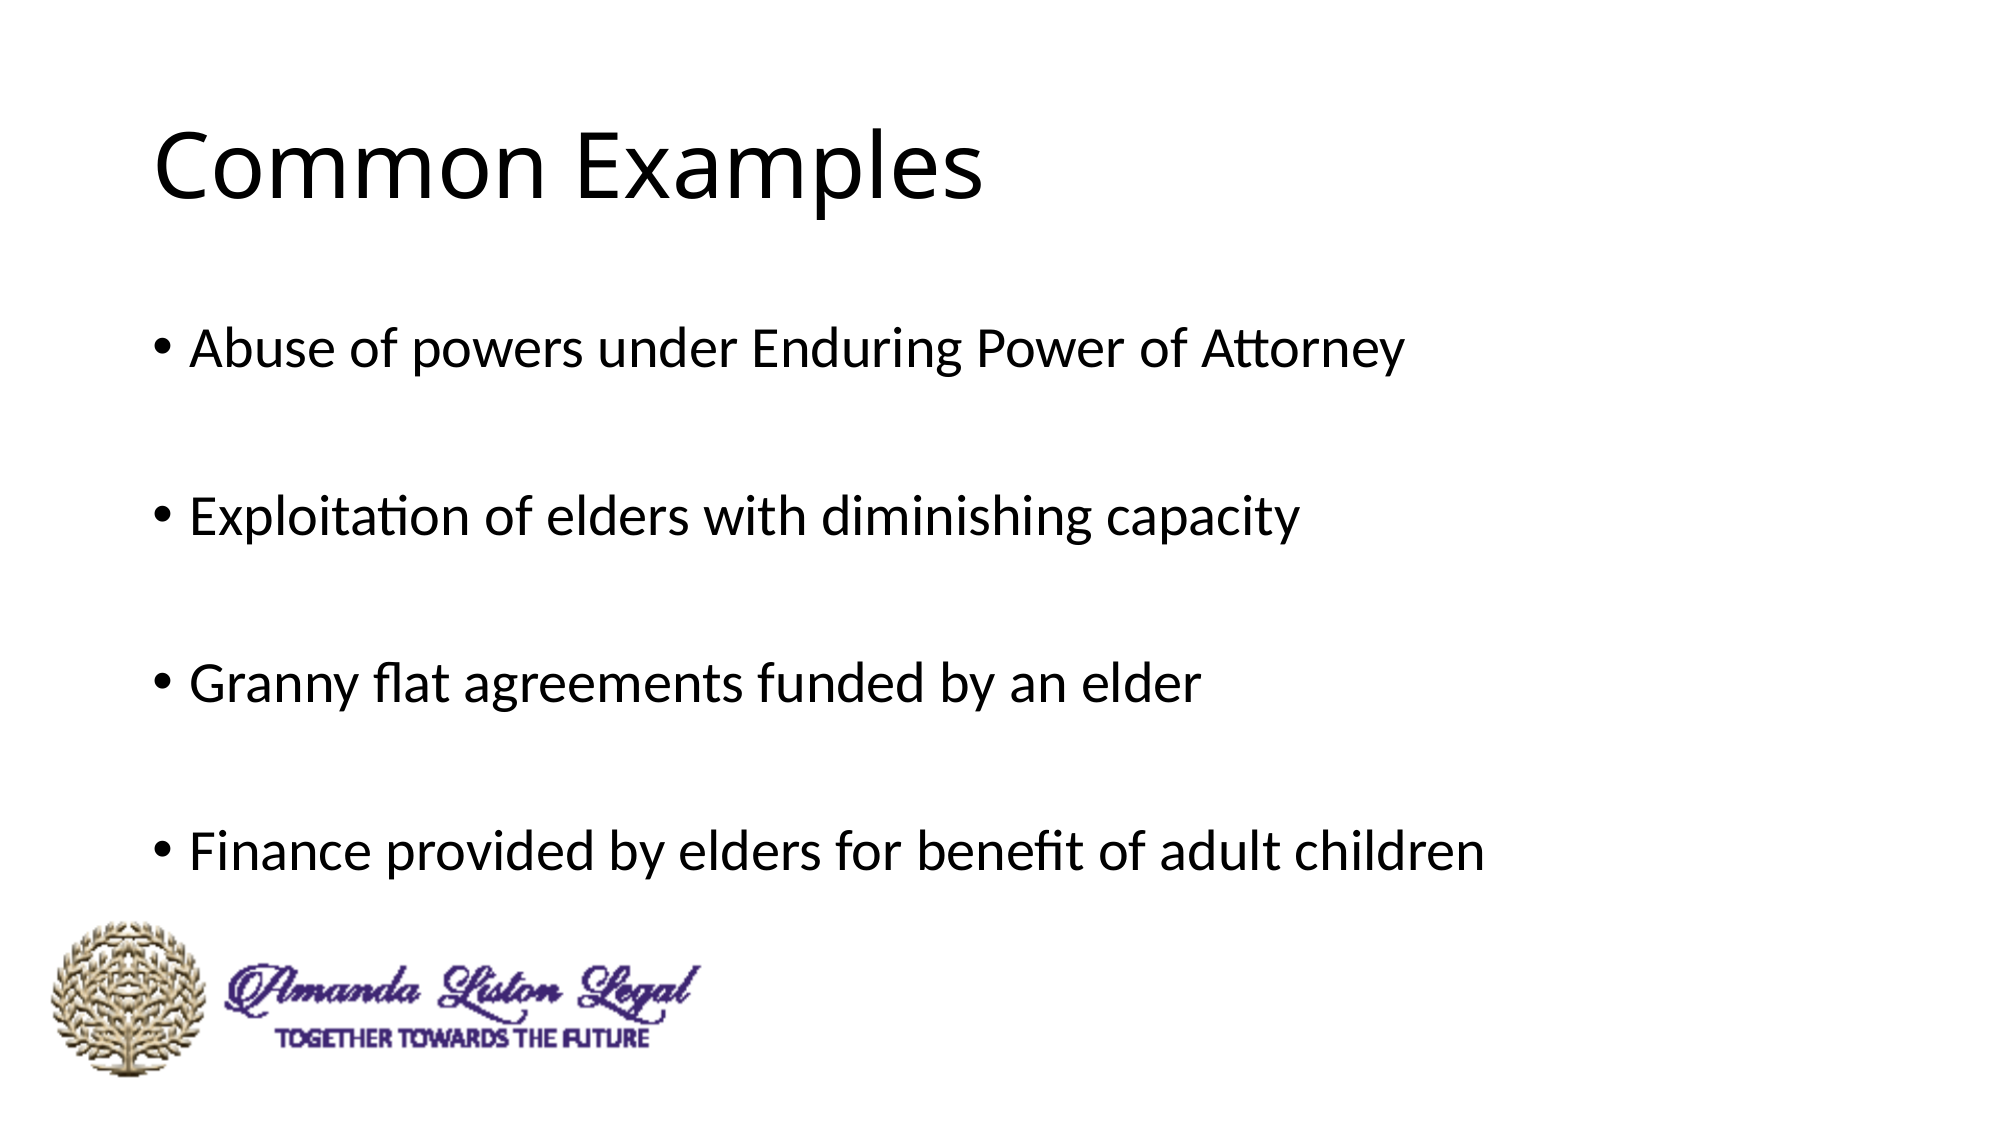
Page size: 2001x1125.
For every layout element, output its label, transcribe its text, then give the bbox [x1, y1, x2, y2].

picture [0, 889, 774, 1125]
title Common Examples [137, 59, 1863, 278]
list Abuse of powers under Enduring Power of Attorney Exploitation of elders with diminishing capacity Granny flat agreements funded by an elder Finance provided by elders for benefit of adult children [137, 309, 1863, 941]
